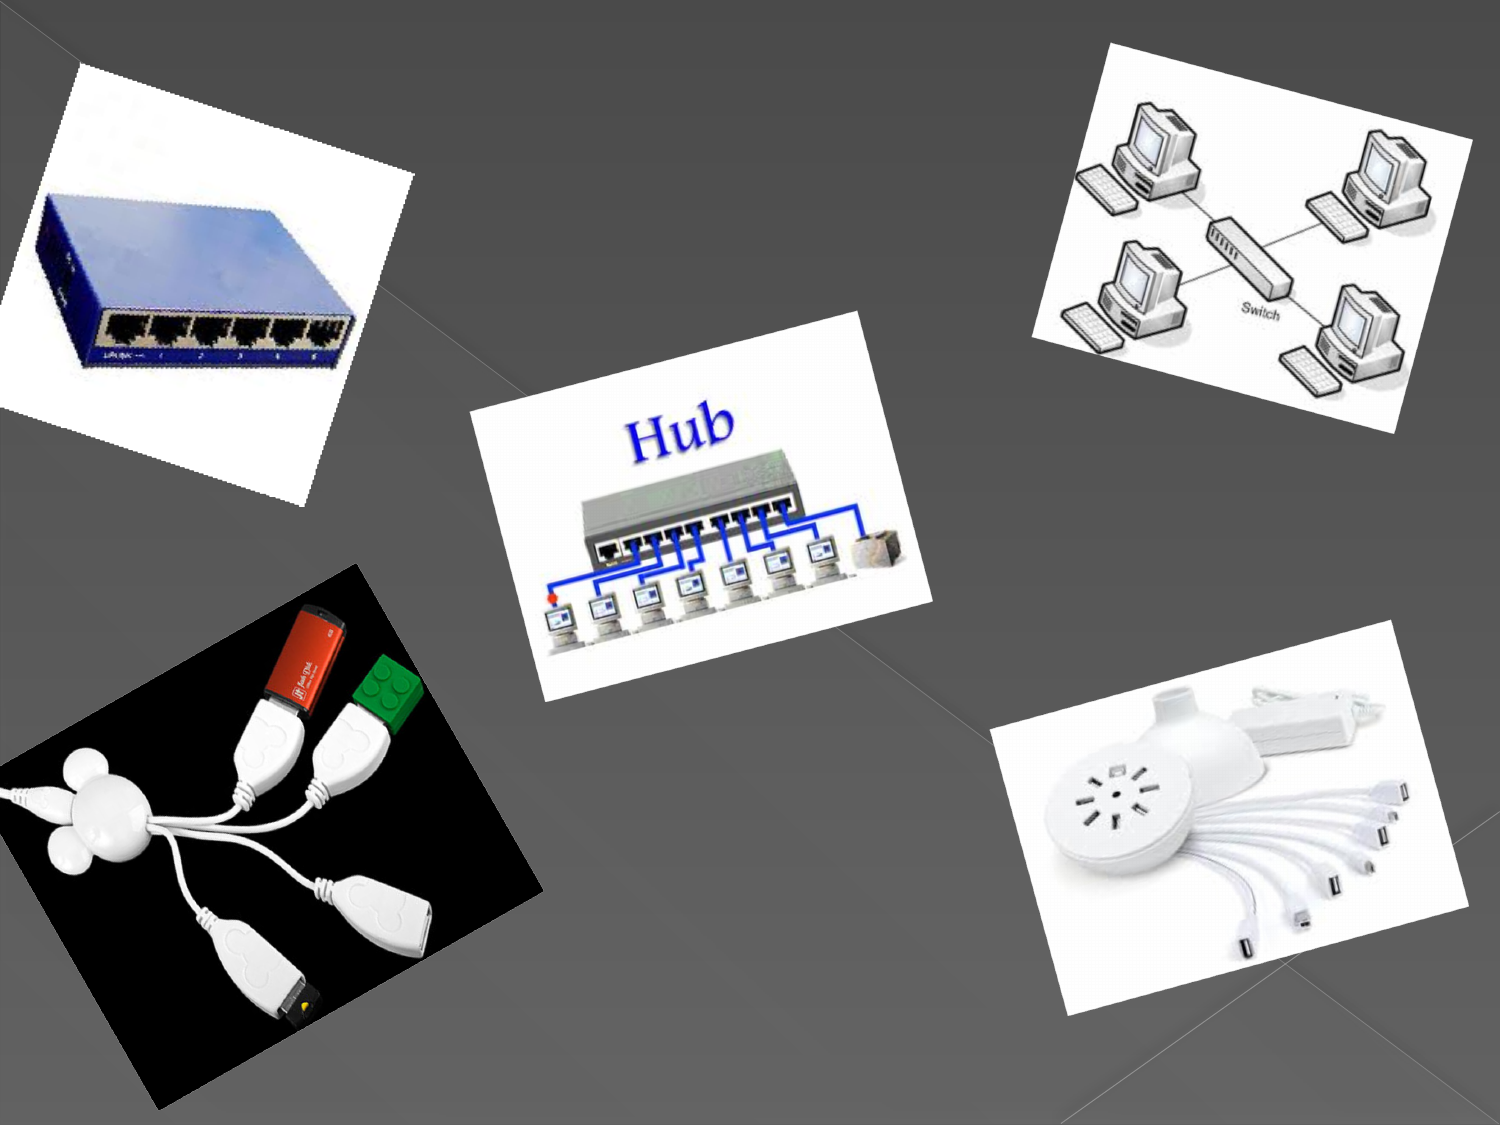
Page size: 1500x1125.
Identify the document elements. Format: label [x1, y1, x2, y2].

picture [1004, 668, 1468, 1015]
picture [1032, 44, 1472, 433]
picture [0, 647, 543, 1110]
picture [312, 564, 371, 589]
list [74, 589, 1426, 779]
picture [471, 312, 929, 657]
picture [0, 63, 415, 507]
